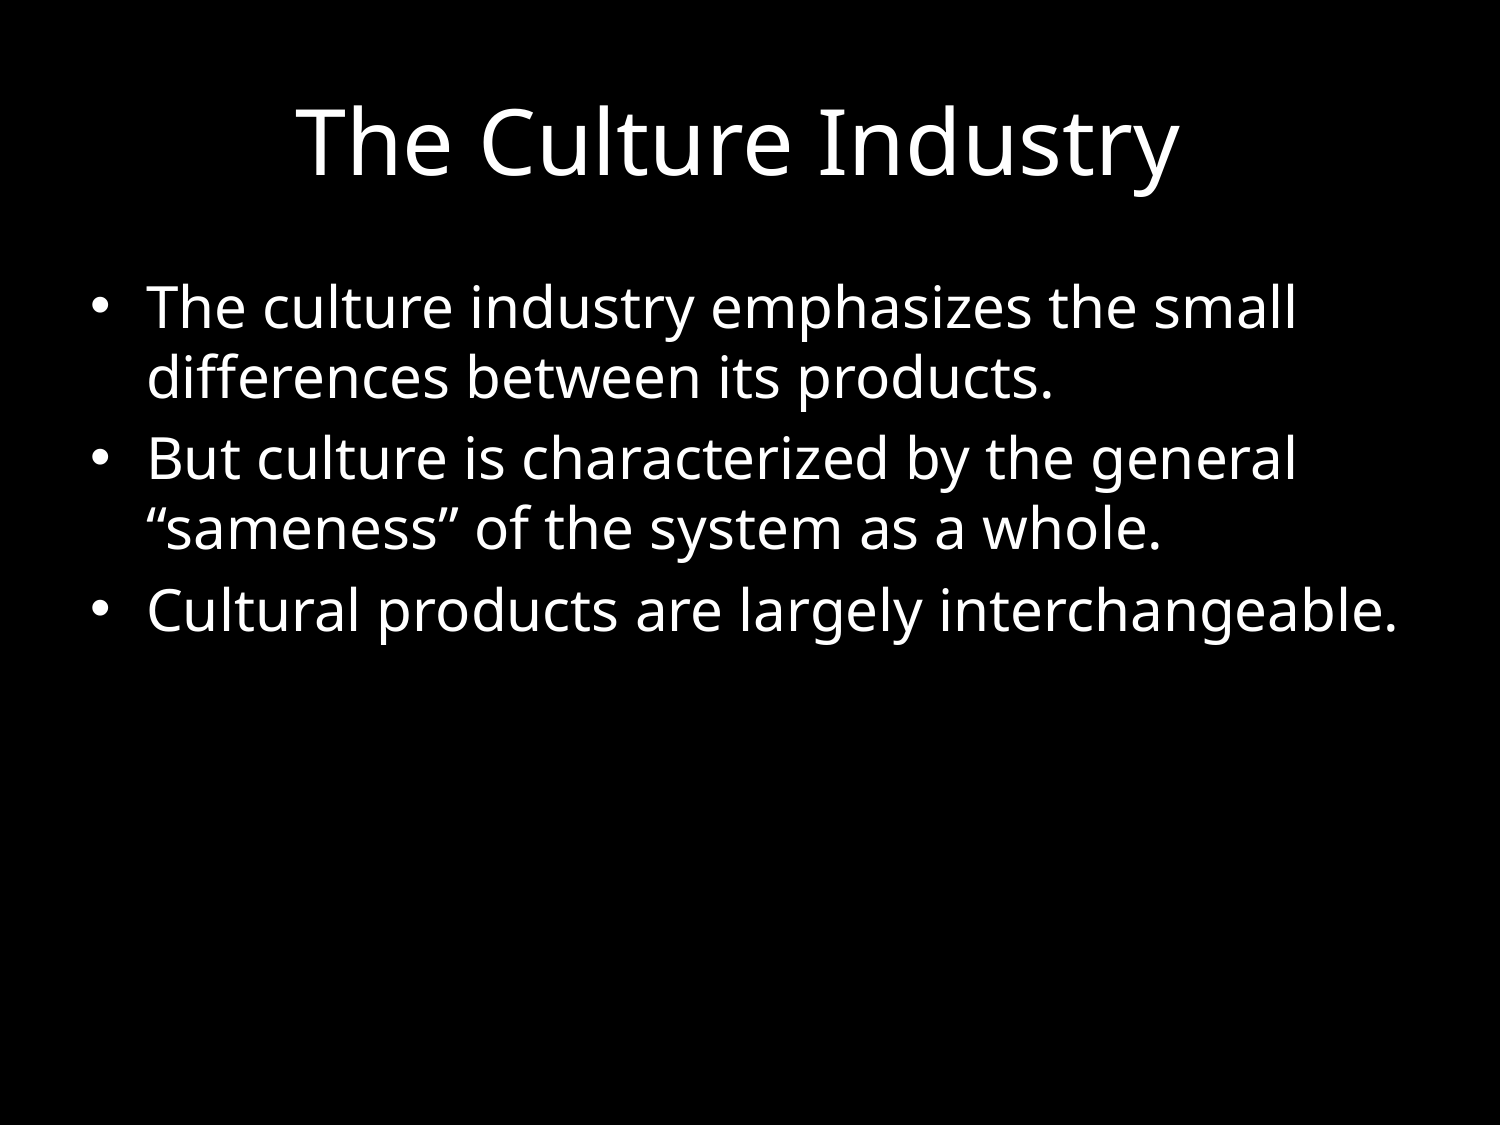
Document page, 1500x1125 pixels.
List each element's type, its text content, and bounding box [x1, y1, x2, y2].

title The Culture Industry [75, 45, 1425, 233]
list The culture industry emphasizes the small differences between its products. But culture is characterized by the general “sameness” of the system as a whole. Cultural products are largely interchangeable. [75, 262, 1425, 1005]
